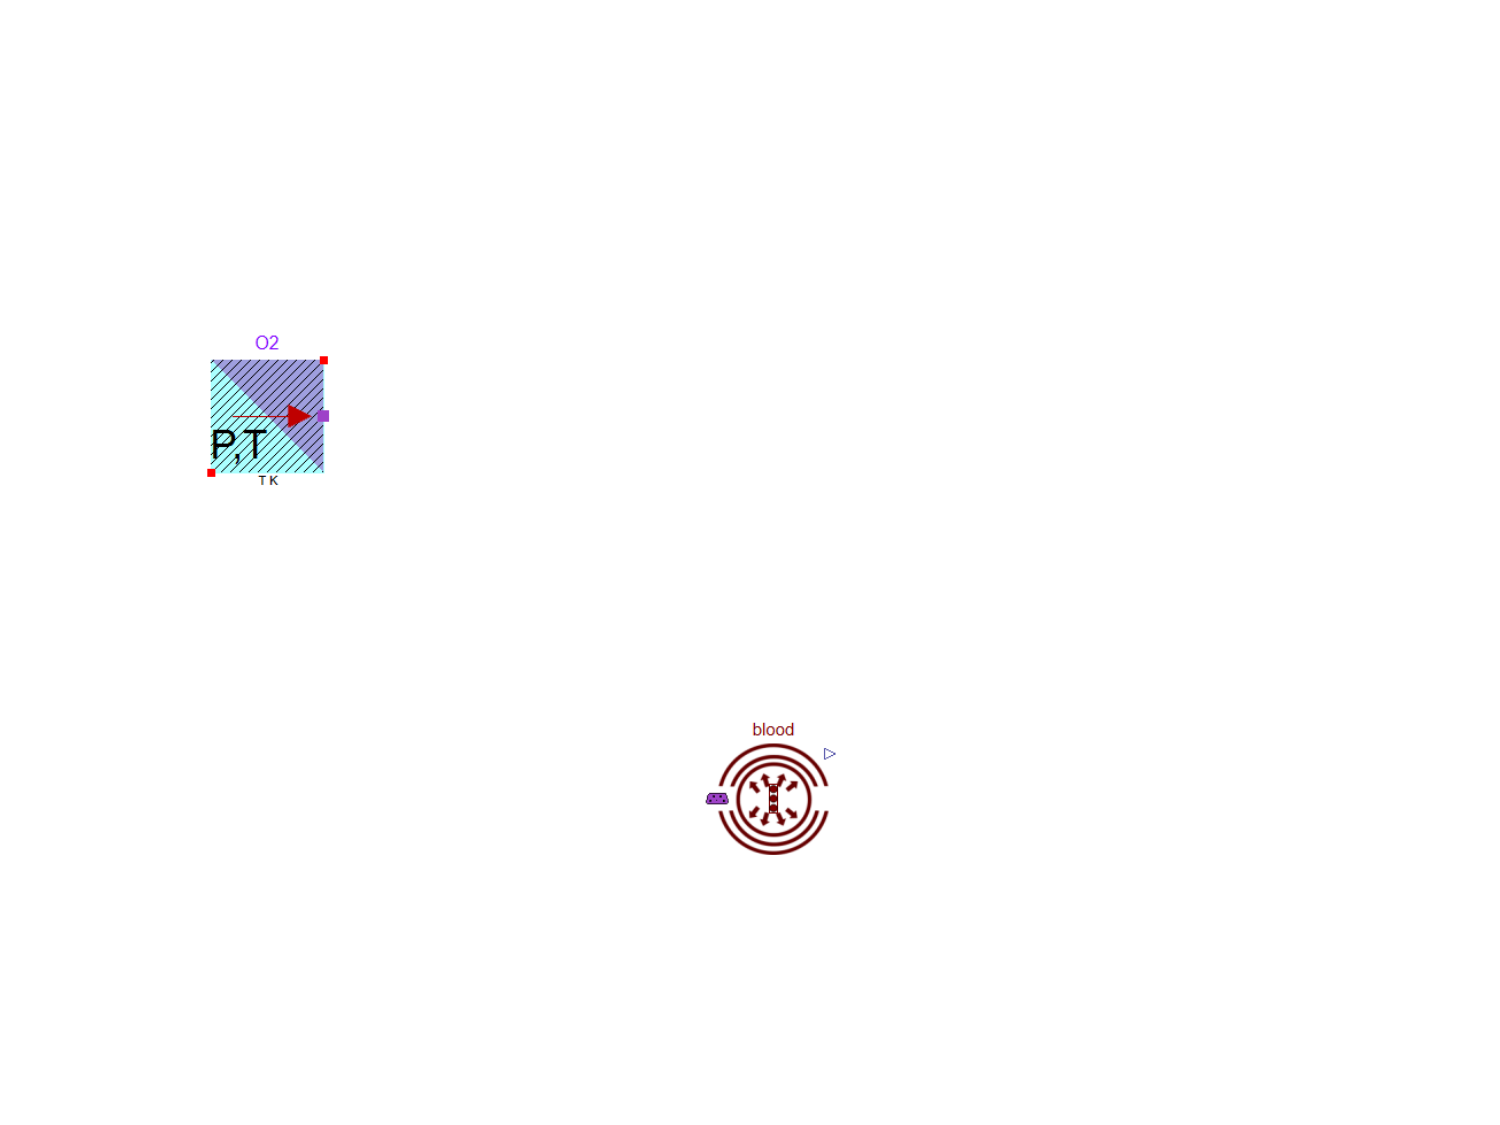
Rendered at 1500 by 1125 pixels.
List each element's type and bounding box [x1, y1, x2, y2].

picture [188, 0, 1311, 1125]
